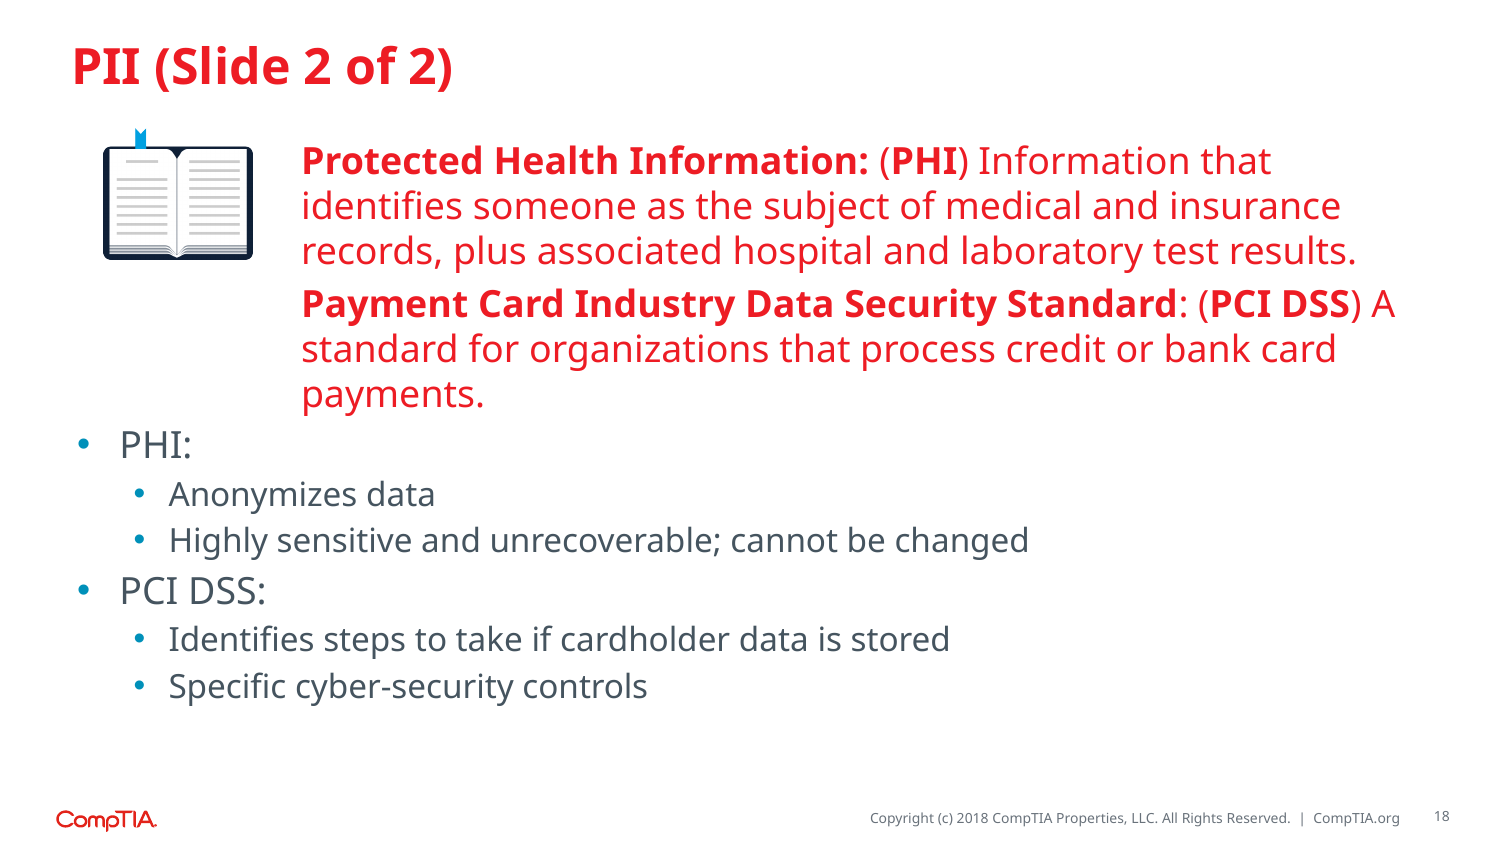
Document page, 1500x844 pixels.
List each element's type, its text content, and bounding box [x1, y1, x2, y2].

list Protected Health Information: (PHI) Information that identifies someone as the subject of medical and insurance records, plus associated hospital and laboratory test results. Payment Card Industry Data Security Standard: (PCI DSS) A standard for organizations that process credit or bank card payments. [285, 130, 1444, 224]
picture [103, 128, 253, 260]
slide_number 18 [1407, 800, 1450, 835]
title PII (Slide 2 of 2) [56, 12, 1444, 117]
list PHI: Anonymizes data Highly sensitive and unrecoverable; cannot be changed PCI DSS: Identifies steps to take if cardholder data is stored Specific cyber-security controls [62, 413, 1450, 737]
